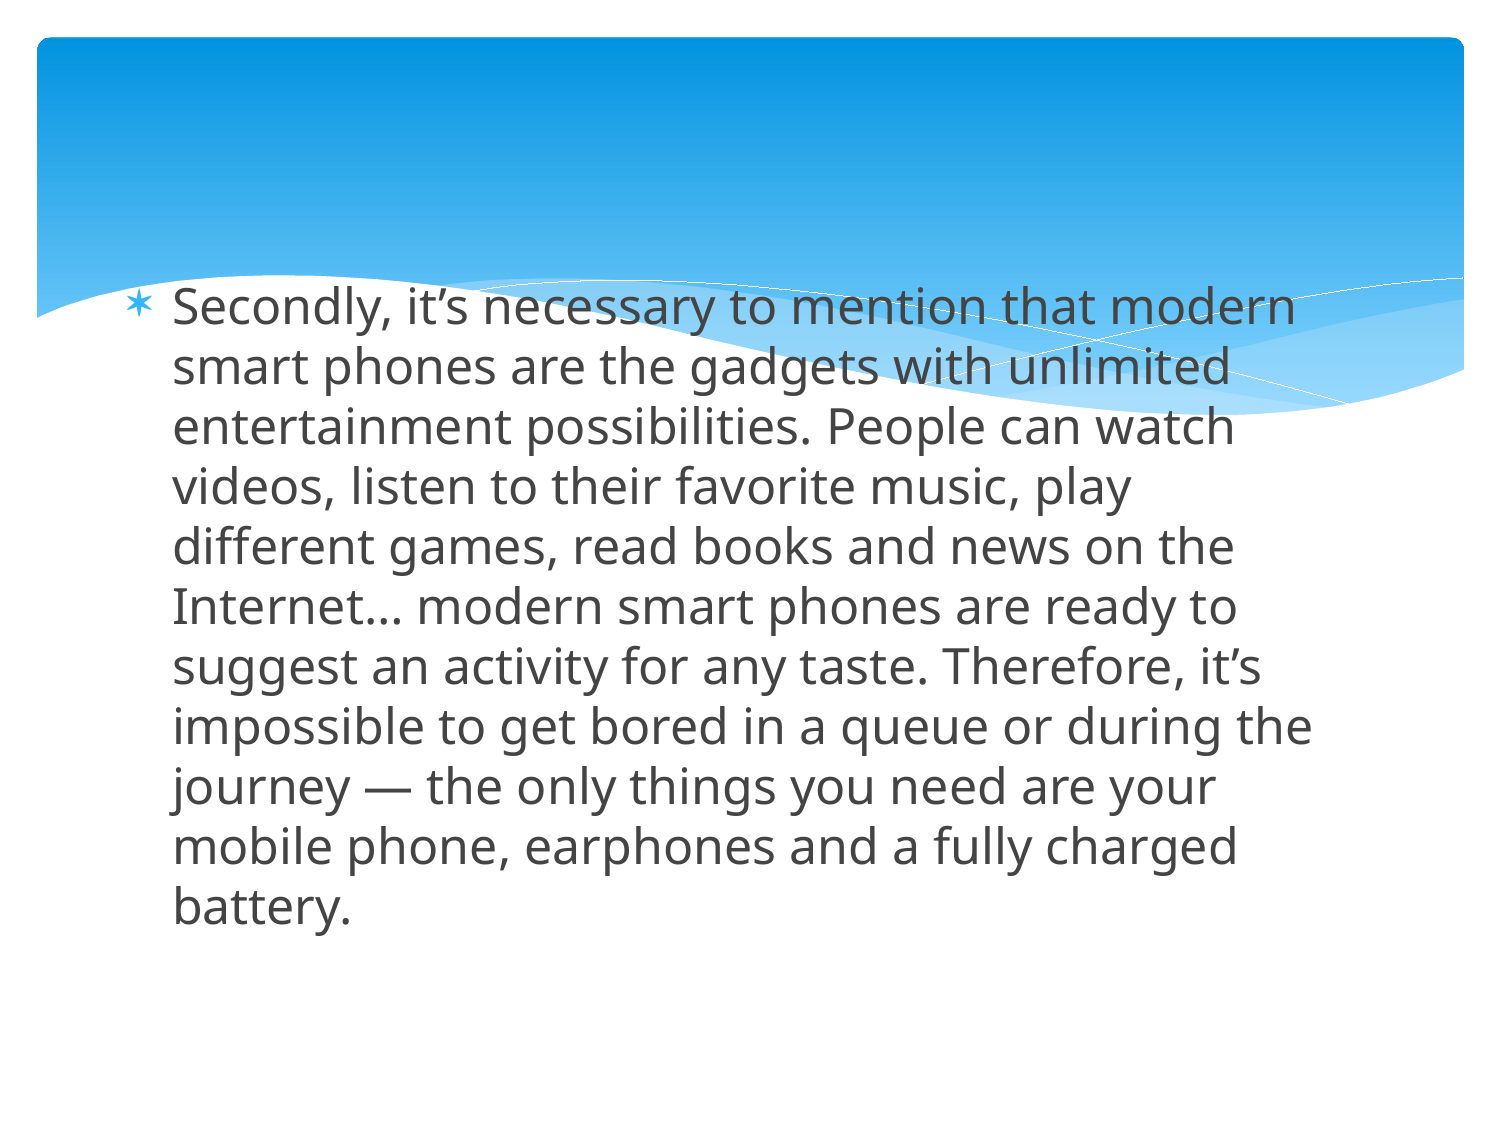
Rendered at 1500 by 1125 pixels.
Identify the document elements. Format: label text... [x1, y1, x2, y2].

list Secondly, it’s necessary to mention that modern smart phones are the gadgets with unlimited entertainment possibilities. People can watch videos, listen to their favorite music, play different games, read books and news on the Internet… modern smart phones are ready to suggest an activity for any taste. Therefore, it’s impossible to get bored in a queue or during the journey — the only things you need are your mobile phone, earphones and a fully charged battery. [112, 267, 1359, 1005]
